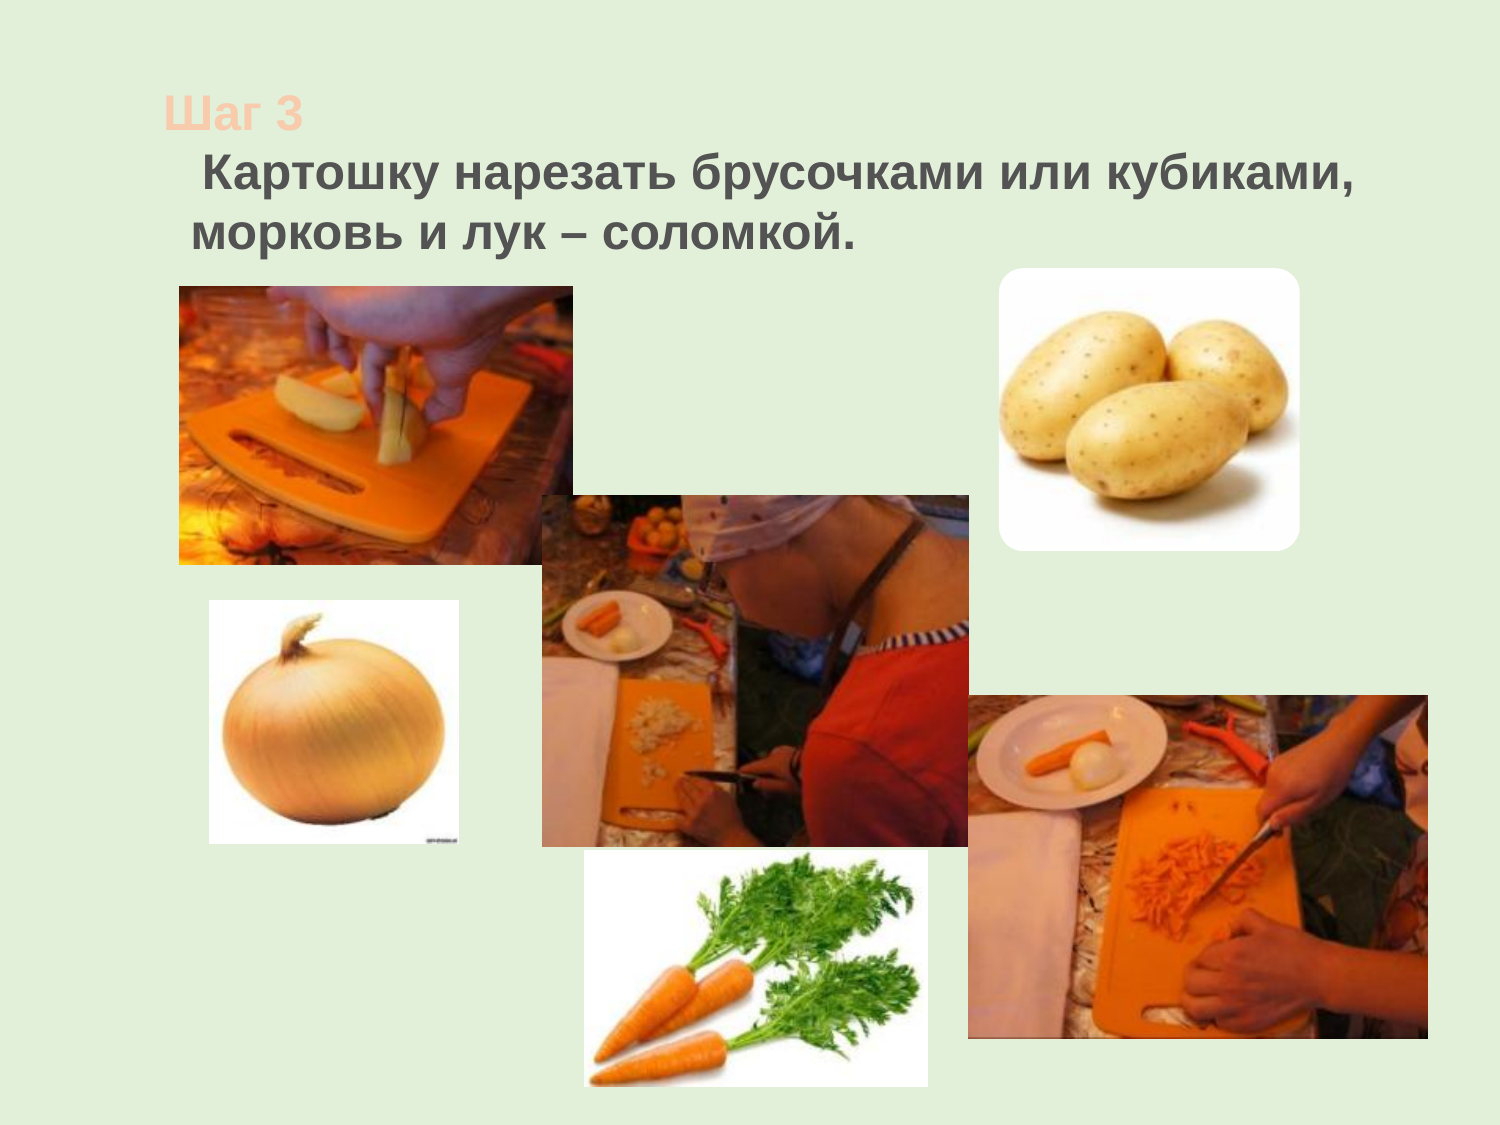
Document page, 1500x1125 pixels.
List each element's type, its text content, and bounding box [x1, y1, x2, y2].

picture [179, 286, 1428, 1039]
text_box Шаг 3 [148, 69, 333, 148]
picture [584, 850, 928, 1087]
picture [209, 600, 459, 844]
picture [998, 268, 1300, 552]
text_box Картошку нарезать брусочками или кубиками, морковь и лук – соломкой. [175, 131, 1493, 267]
